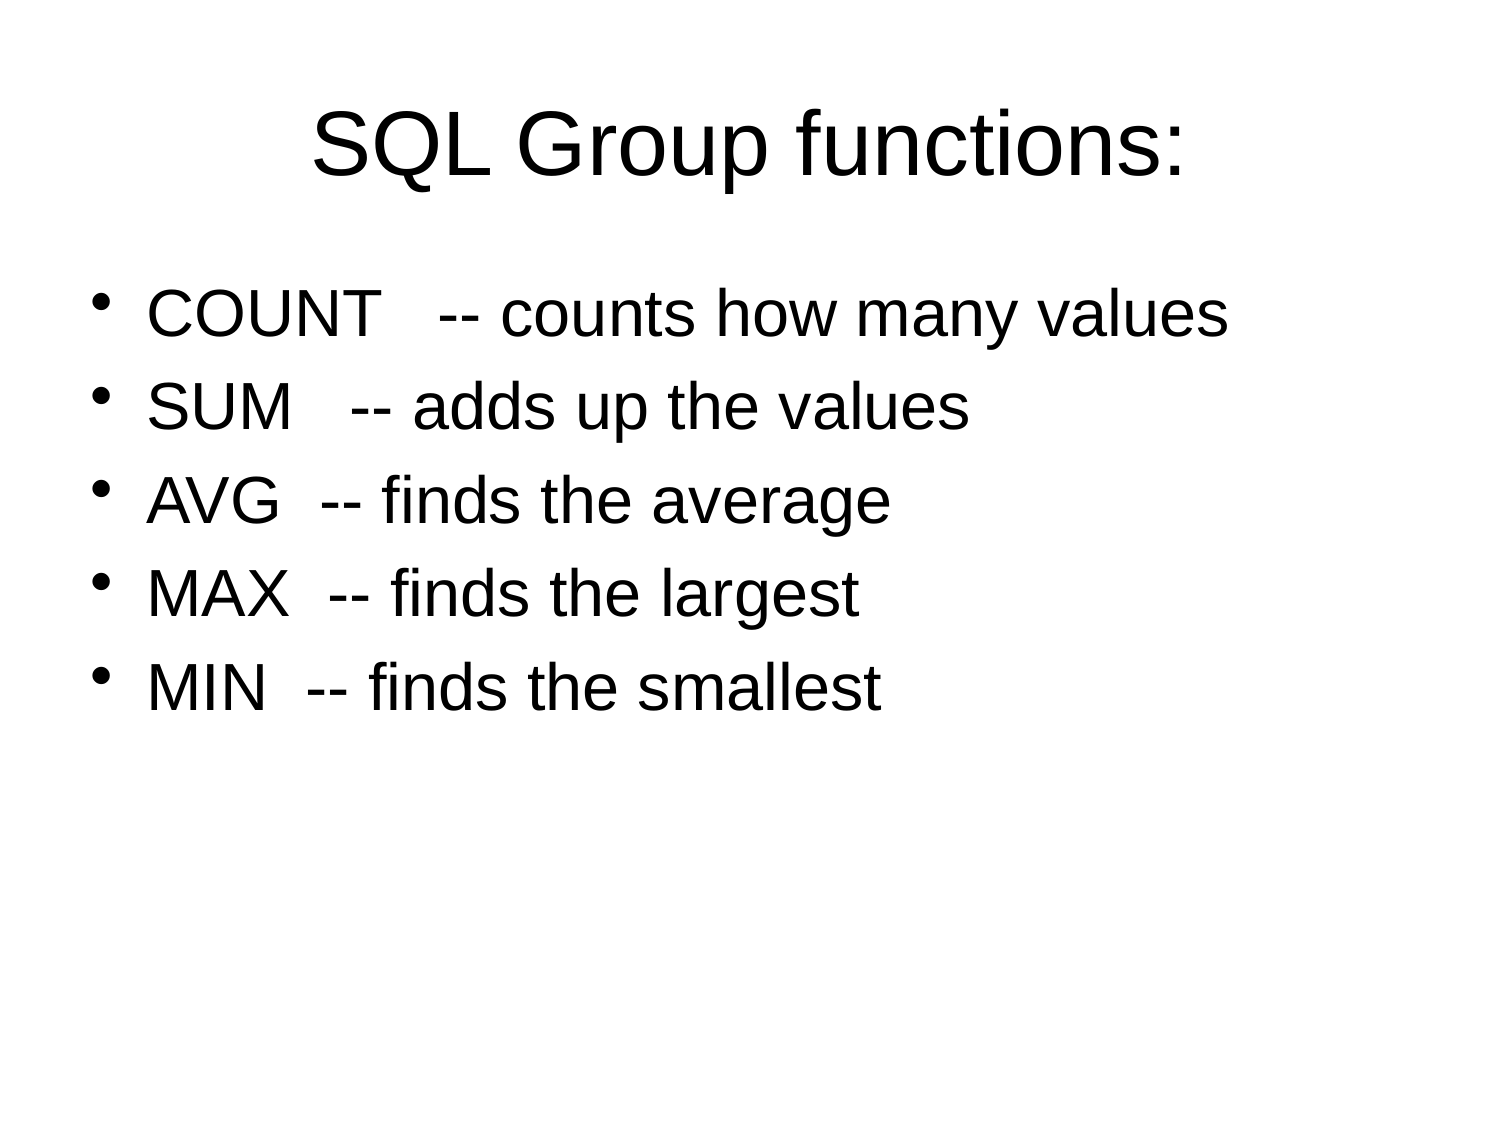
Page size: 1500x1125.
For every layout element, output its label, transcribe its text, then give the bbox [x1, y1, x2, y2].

list COUNT -- counts how many values SUM -- adds up the values AVG -- finds the average MAX -- finds the largest MIN -- finds the smallest [75, 262, 1425, 1005]
title SQL Group functions: [75, 45, 1425, 233]
